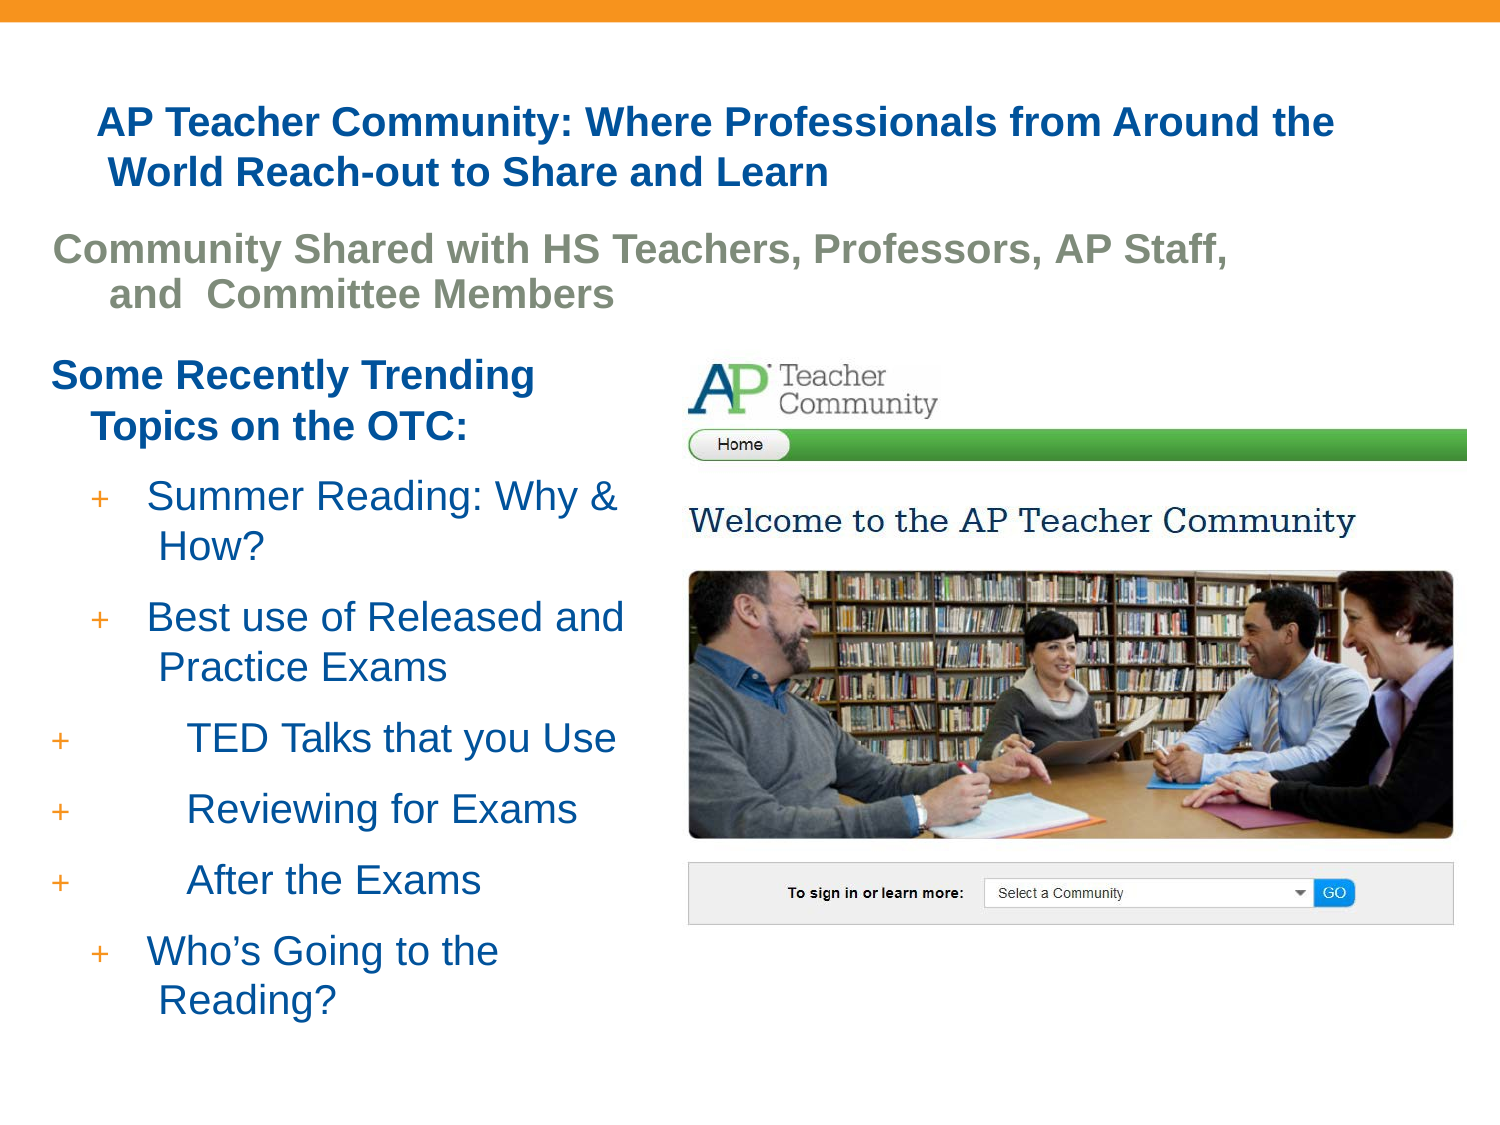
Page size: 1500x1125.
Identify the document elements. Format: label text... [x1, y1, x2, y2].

text_box AP Teacher Community: Where Professionals from Around the World Reach-out to Share and Learn Community Shared with HS Teachers, Professors, AP Staff, and Committee Members Some Recently Trending Topics on the OTC: + Summer Reading: Why & How? + Best use of Released and Practice Exams + TED Talks that you Use + Reviewing for Exams + After the Exams + Who’s Going to the Reading? [50, 95, 1339, 1024]
text_box [1339, 349, 1467, 936]
